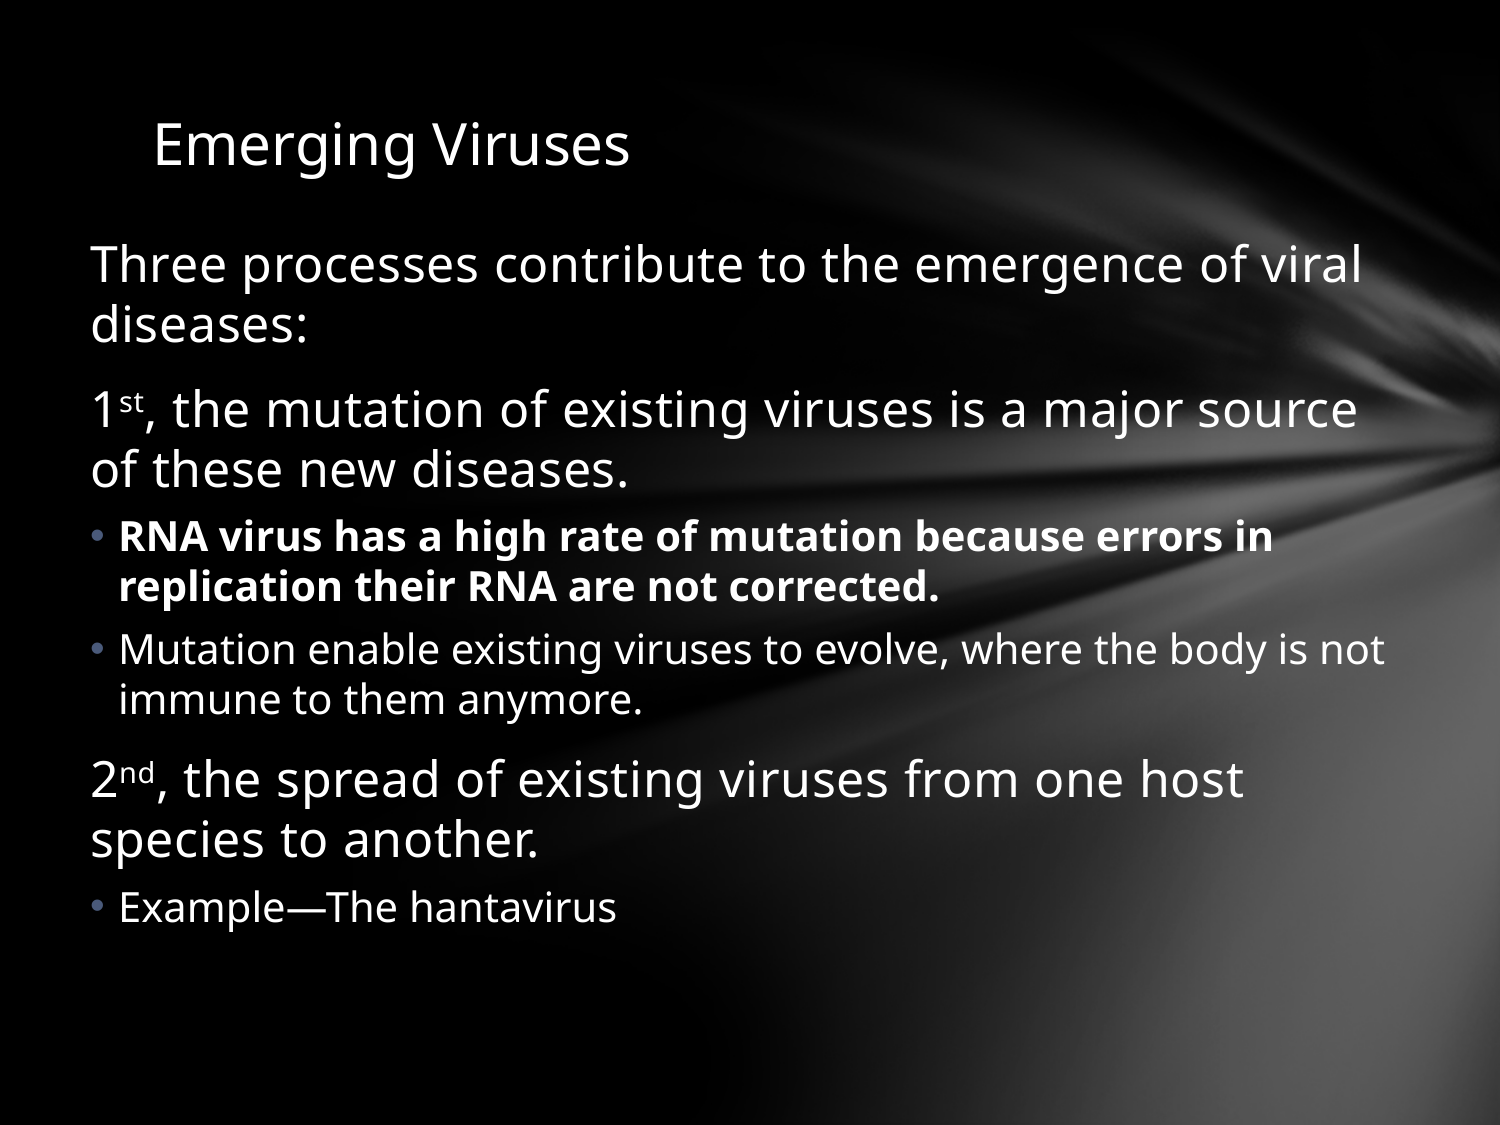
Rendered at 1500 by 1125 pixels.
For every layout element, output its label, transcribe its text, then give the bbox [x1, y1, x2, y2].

list Three processes contribute to the emergence of viral diseases: 1st, the mutation of existing viruses is a major source of these new diseases. RNA virus has a high rate of mutation because errors in replication their RNA are not corrected. Mutation enable existing viruses to evolve, where the body is not immune to them anymore. 2nd, the spread of existing viruses from one host species to another. Example—The hantavirus [75, 224, 1425, 1125]
text_box Emerging Viruses [137, 99, 750, 185]
